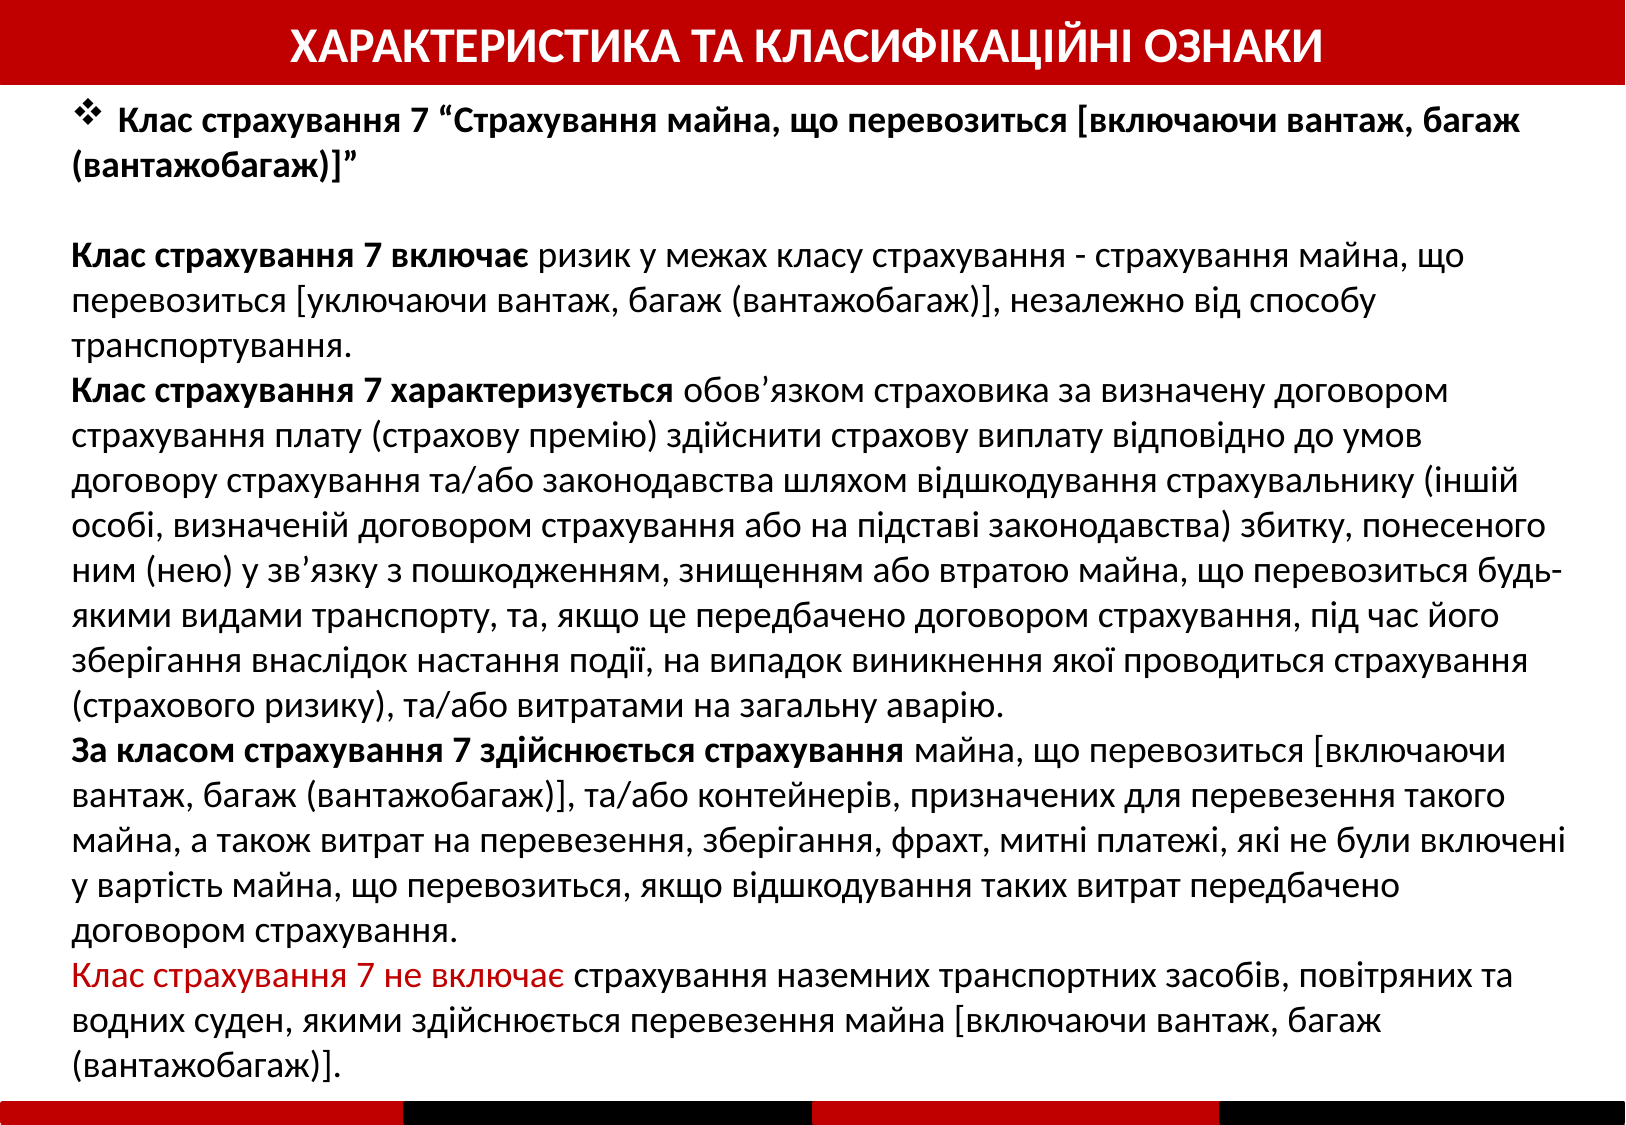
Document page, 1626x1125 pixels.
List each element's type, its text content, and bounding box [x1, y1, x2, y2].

picture [0, 1101, 1625, 1125]
text_box Клас страхування 7 “Страхування майна, що перевозиться [включаючи вантаж, багаж (вантажобагаж)]” Клас страхування 7 включає ризик у межах класу страхування - страхування майна, що перевозиться [уключаючи вантаж, багаж (вантажобагаж)], незалежно від способу транспортування. Клас страхування 7 характеризується обов’язком страховика за визначену договором страхування плату (страхову премію) здійснити страхову виплату відповідно до умов договору страхування та/або законодавства шляхом відшкодування страхувальнику (іншій особі, визначеній договором страхування або на підставі законодавства) збитку, понесеного ним (нею) у зв’язку з пошкодженням, знищенням або втратою майна, що перевозиться будь-якими видами транспорту, та, якщо це передбачено договором страхування, під час його зберігання внаслідок настання події, на випадок виникнення якої проводиться страхування (страхового ризику), та/або витратами на загальну аварію. За класом страхування 7 здійснюється страхування майна, що перевозиться [включаючи вантаж, багаж (вантажобагаж)], та/або контейнерів, призначених для перевезення такого майна, а також витрат на перевезення, зберігання, фрахт, митні платежі, які не були включені у вартість майна, що перевозиться, якщо відшкодування таких витрат передбачено договором страхування. Клас страхування 7 не включає страхування наземних транспортних засобів, повітряних та водних суден, якими здійснюється перевезення майна [включаючи вантаж, багаж (вантажобагаж)]. [56, 87, 1593, 1092]
text_box ХАРАКТЕРИСТИКА ТА КЛАСИФІКАЦІЙНІ ОЗНАКИ [0, 0, 1625, 85]
